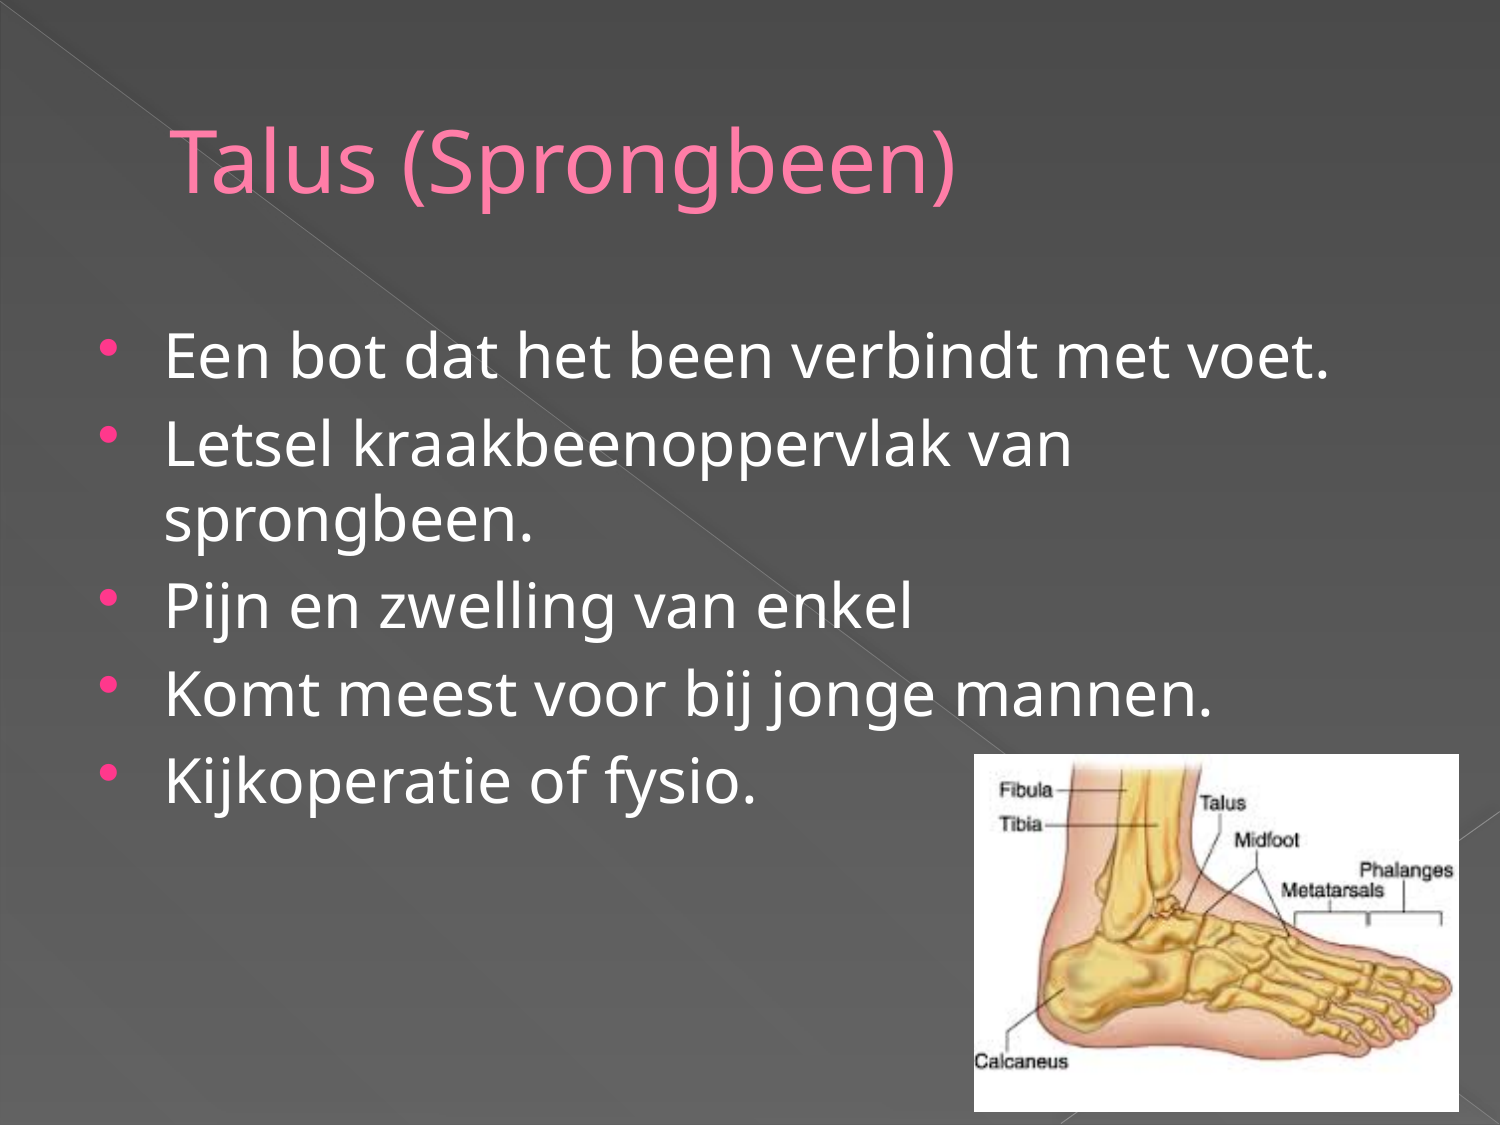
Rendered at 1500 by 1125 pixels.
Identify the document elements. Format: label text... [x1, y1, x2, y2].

title Talus (Sprongbeen) [75, 43, 1425, 274]
picture [974, 753, 1459, 1112]
list Een bot dat het been verbindt met voet. Letsel kraakbeenoppervlak van sprongbeen. Pijn en zwelling van enkel Komt meest voor bij jonge mannen. Kijkoperatie of fysio. [75, 308, 1425, 1059]
